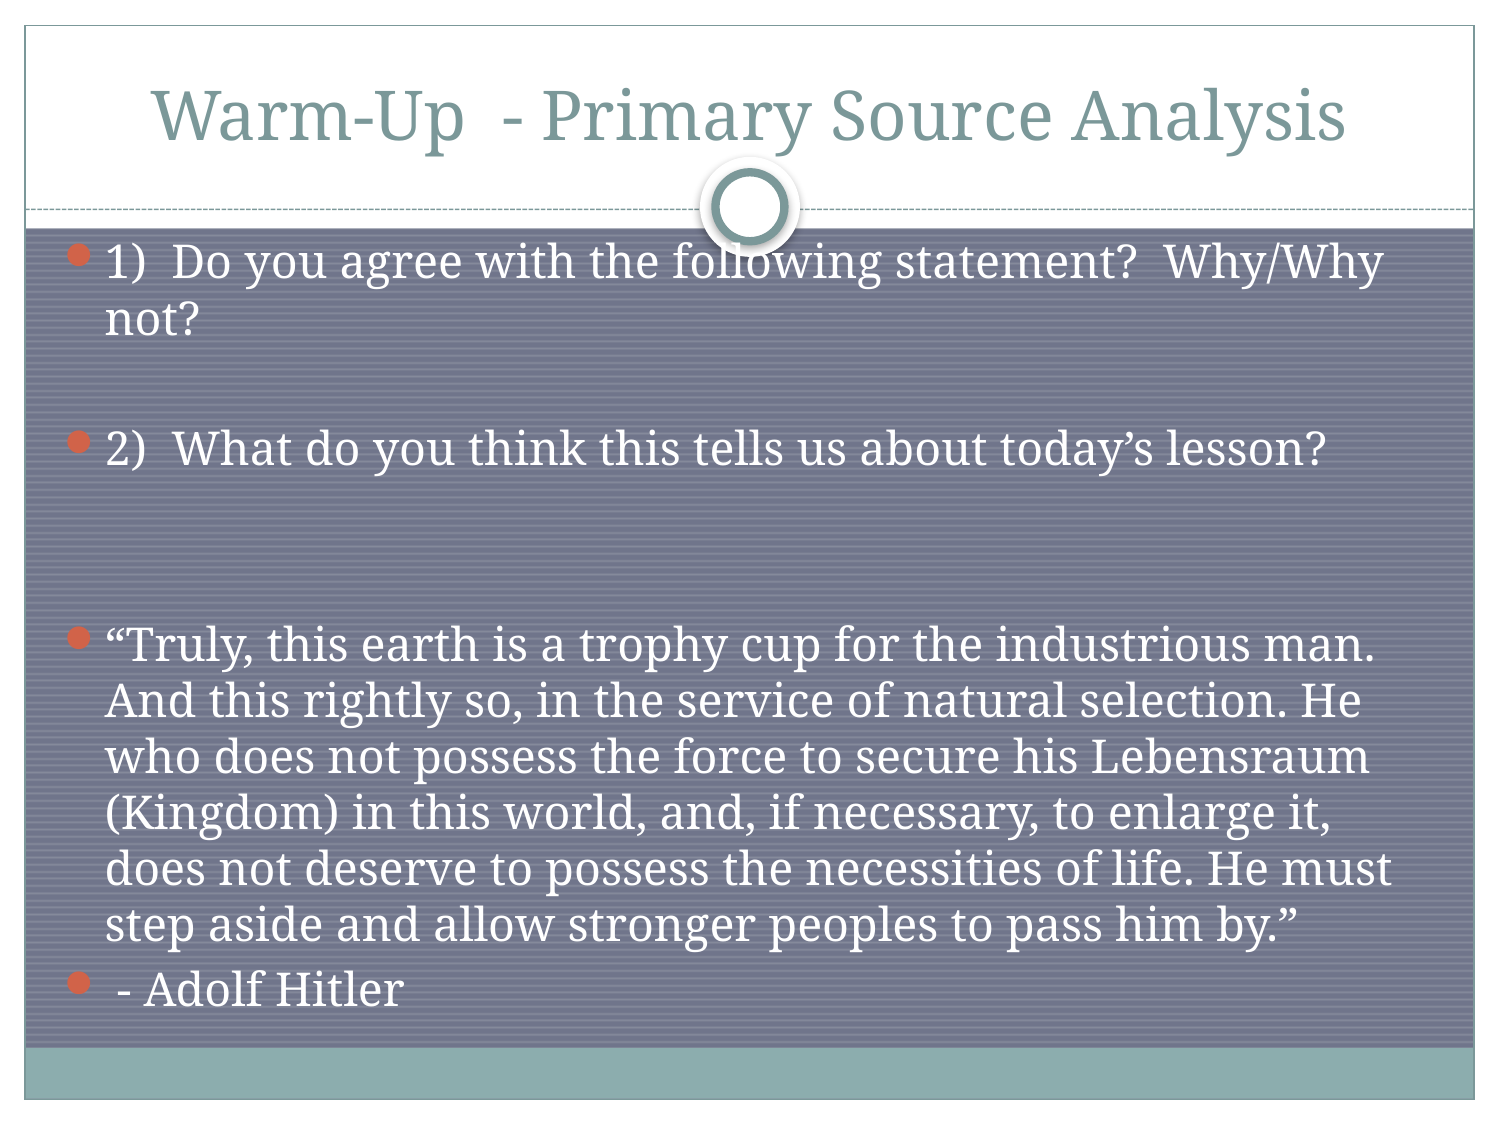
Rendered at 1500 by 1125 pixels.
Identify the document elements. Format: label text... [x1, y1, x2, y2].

title Warm-Up - Primary Source Analysis [49, 37, 1450, 162]
list 1) Do you agree with the following statement? Why/Why not? 2) What do you think this tells us about today’s lesson? “Truly, this earth is a trophy cup for the industrious man. And this rightly so, in the service of natural selection. He who does not possess the force to secure his Lebensraum (Kingdom) in this world, and, if necessary, to enlarge it, does not deserve to possess the necessities of life. He must step aside and allow stronger peoples to pass him by.” - Adolf Hitler [49, 224, 1450, 1088]
